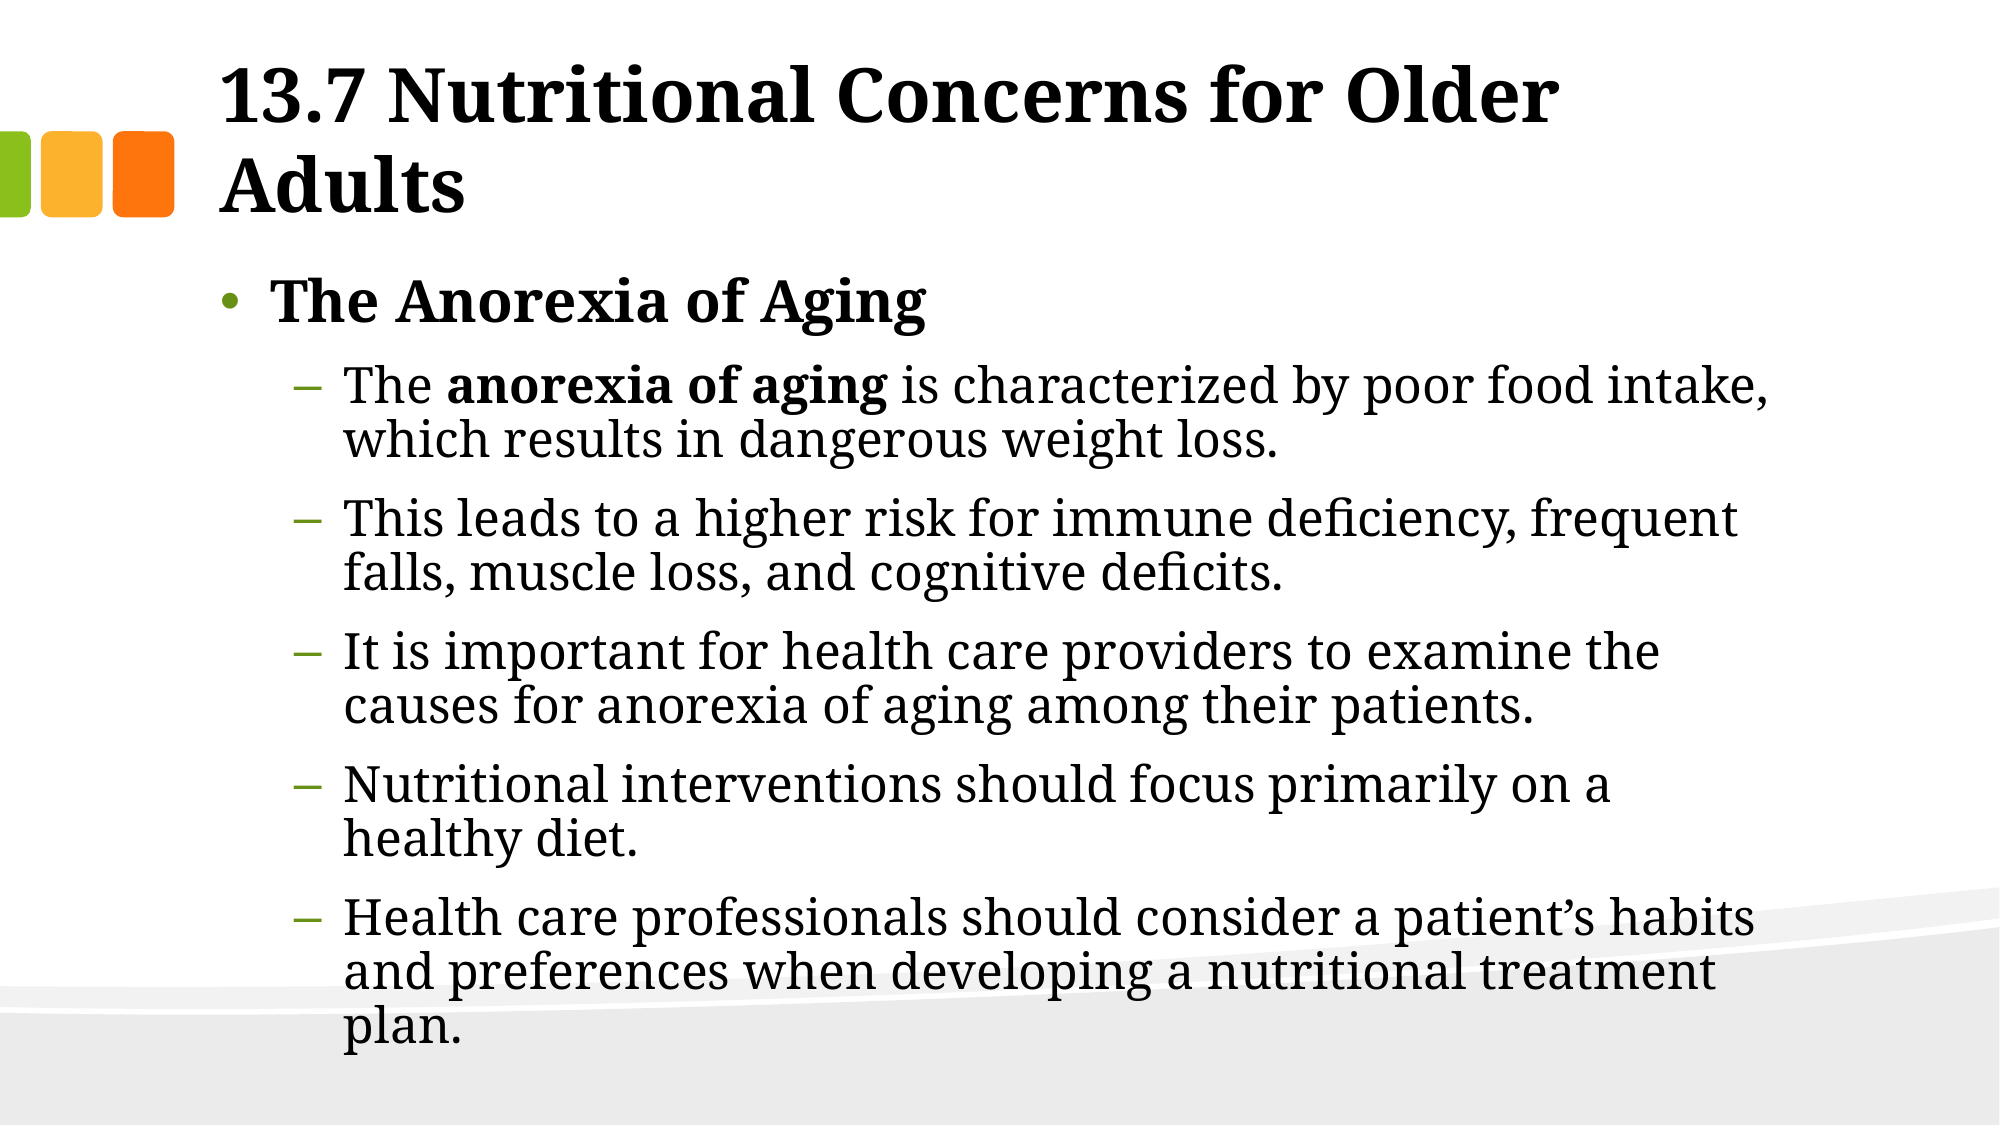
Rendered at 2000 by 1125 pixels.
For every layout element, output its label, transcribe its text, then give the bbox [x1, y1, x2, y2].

list The Anorexia of Aging The anorexia of aging is characterized by poor food intake, which results in dangerous weight loss. This leads to a higher risk for immune deficiency, frequent falls, muscle loss, and cognitive deficits. It is important for health care providers to examine the causes for anorexia of aging among their patients. Nutritional interventions should focus primarily on a healthy diet. Health care professionals should consider a patient’s habits and preferences when developing a nutritional treatment plan. [199, 262, 1800, 1013]
title 13.7 Nutritional Concerns for Older Adults [199, 24, 1800, 238]
